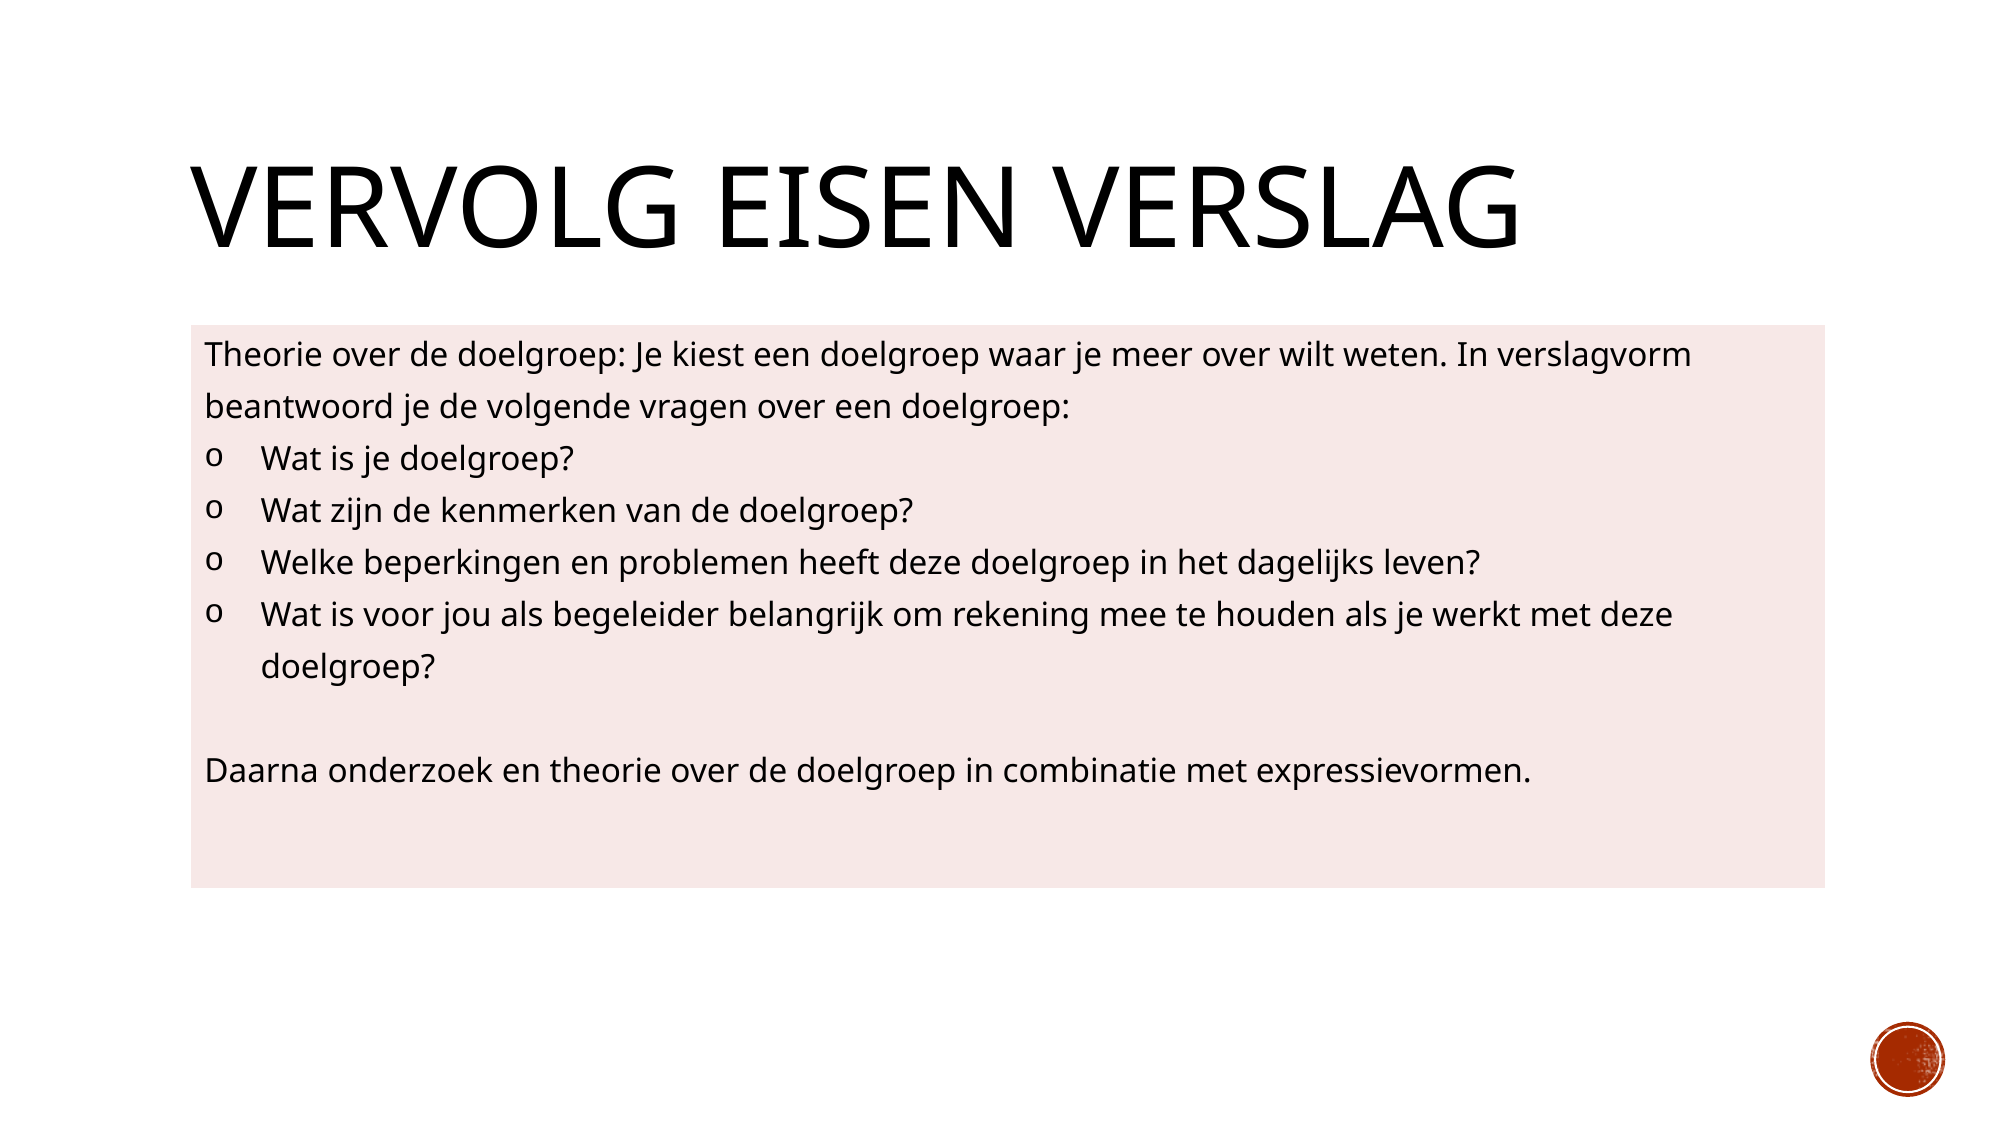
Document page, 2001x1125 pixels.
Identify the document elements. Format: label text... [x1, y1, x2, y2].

table_header Theorie over de doelgroep: Je kiest een doelgroep waar je meer over wilt weten. In verslagvorm beantwoord je de volgende vragen over een doelgroep: Wat is je doelgroep? Wat zijn de kenmerken van de doelgroep? Welke beperkingen en problemen heeft deze doelgroep in het dagelijks leven? Wat is voor jou als begeleider belangrijk om rekening mee te houden als je werkt met deze doelgroep? Daarna onderzoek en theorie over de doelgroep in combinatie met expressievormen. [191, 325, 1825, 888]
title Vervolg eisen verslag [175, 79, 1826, 344]
